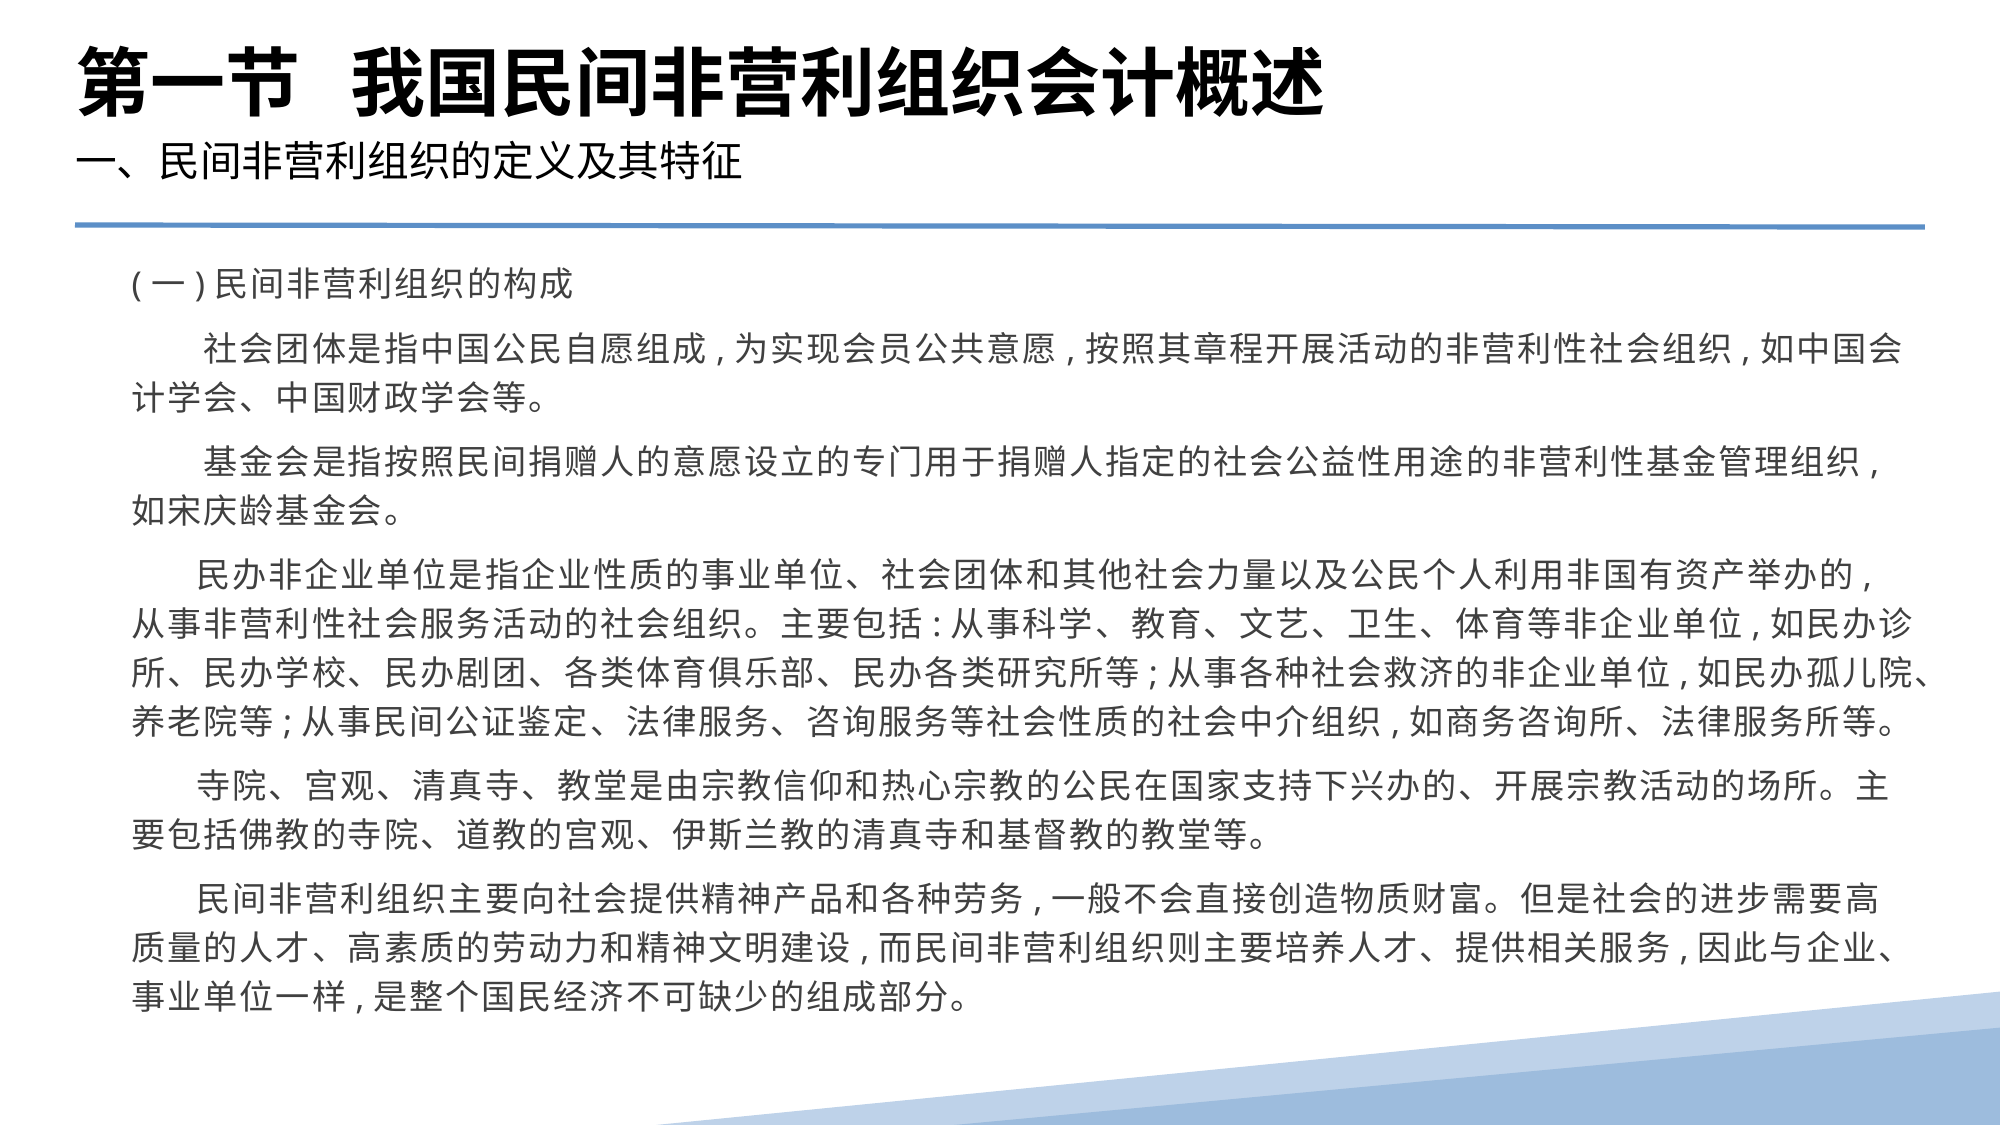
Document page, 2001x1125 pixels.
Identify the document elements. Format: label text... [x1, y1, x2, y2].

text_box 第一节 我国民间非营利组织会计概述 [75, 24, 1925, 124]
text_box (一)民间非营利组织的构成 社会团体是指中国公民自愿组成,为实现会员公共意愿,按照其章程开展活动的非营利性社会组织,如中国会计学会、中国财政学会等。 基金会是指按照民间捐赠人的意愿设立的专门用于捐赠人指定的社会公益性用途的非营利性基金管理组织,如宋庆龄基金会。 民办非企业单位是指企业性质的事业单位、社会团体和其他社会力量以及公民个人利用非国有资产举办的,从事非营利性社会服务活动的社会组织。主要包括:从事科学、教育、文艺、卫生、体育等非企业单位,如民办诊所、民办学校、民办剧团、各类体育俱乐部、民办各类研究所等;从事各种社会救济的非企业单位,如民办孤儿院、养老院等;从事民间公证鉴定、法律服务、咨询服务等社会性质的社会中介组织,如商务咨询所、法律服务所等。 寺院、宫观、清真寺、教堂是由宗教信仰和热心宗教的公民在国家支持下兴办的、开展宗教活动的场所。主要包括佛教的寺院、道教的宫观、伊斯兰教的清真寺和基督教的教堂等。 民间非营利组织主要向社会提供精神产品和各种劳务,一般不会直接创造物质财富。但是社会的进步需要高质量的人才、高素质的劳动力和精神文明建设,而民间非营利组织则主要培养人才、提供相关服务,因此与企业、事业单位一样,是整个国民经济不可缺少的组成部分。 [121, 228, 1925, 1046]
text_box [74, 224, 1925, 228]
text_box 一、民间非营利组织的定义及其特征 [75, 124, 1925, 200]
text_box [656, 991, 2000, 1125]
